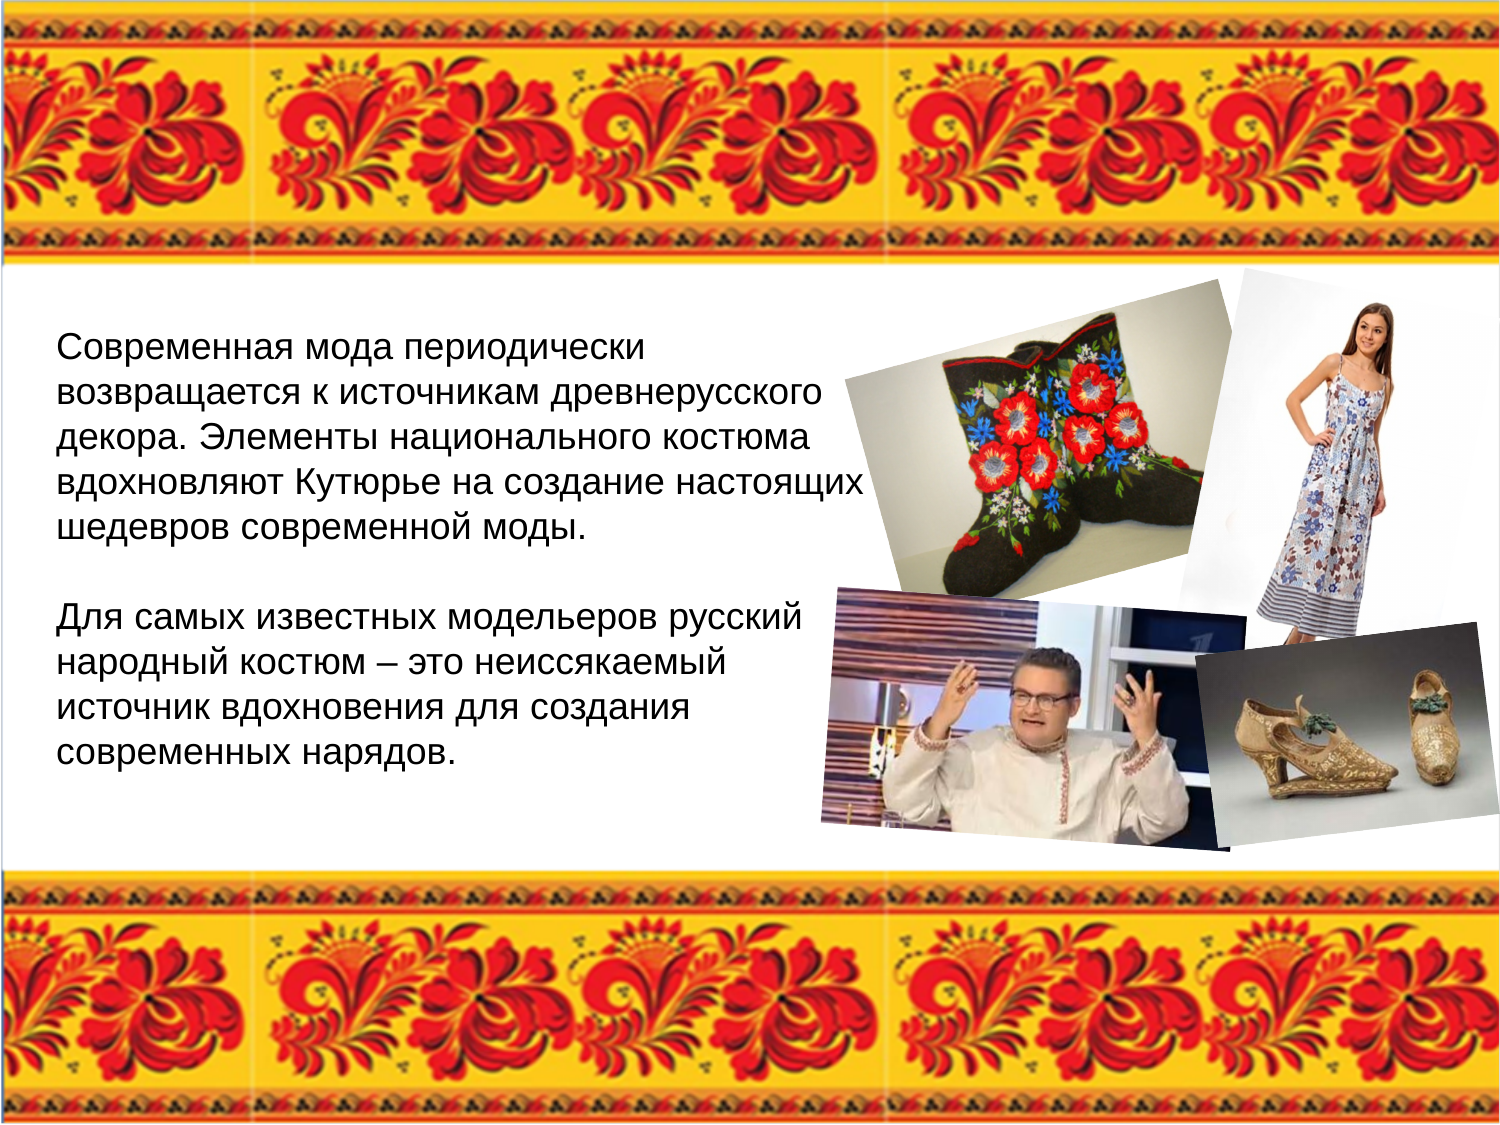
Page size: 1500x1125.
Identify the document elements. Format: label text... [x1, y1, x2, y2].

text_box Современная мода периодически возвращается к источникам древнерусского декора. Элементы национального костюма вдохновляют Кутюрье на создание настоящих шедевров современной моды. Для самых известных модельеров русский народный костюм – это неиссякаемый источник вдохновения для создания современных нарядов. [41, 314, 892, 780]
picture [0, 0, 1500, 1125]
